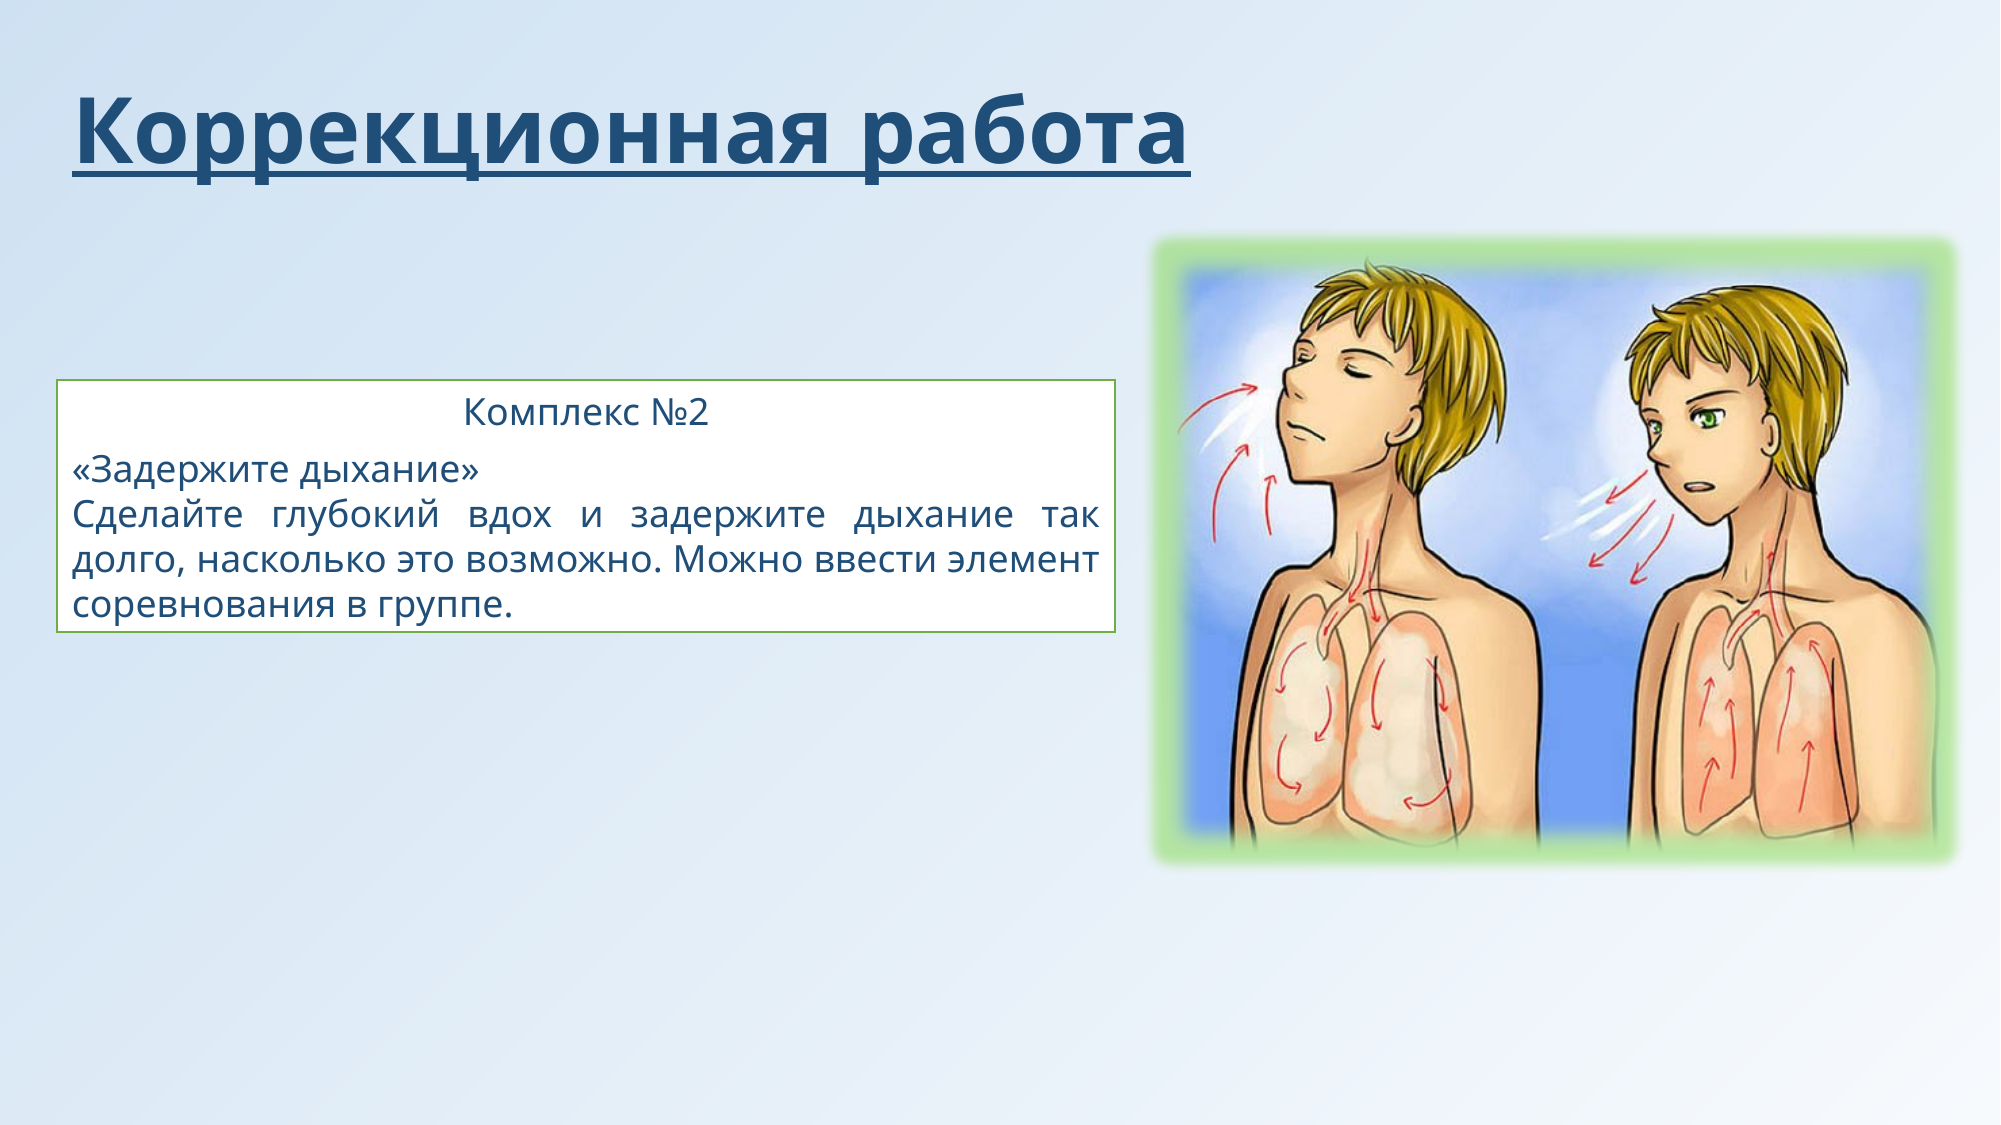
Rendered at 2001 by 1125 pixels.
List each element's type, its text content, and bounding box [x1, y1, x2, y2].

text_box Комплекс №2 «Задержите дыхание» Сделайте глубокий вдох и задержите дыхание так долго, насколько это возможно. Можно ввести элемент соревнования в группе. [56, 379, 1116, 633]
picture [1163, 248, 1946, 854]
title Коррекционная работа [57, 0, 1783, 279]
